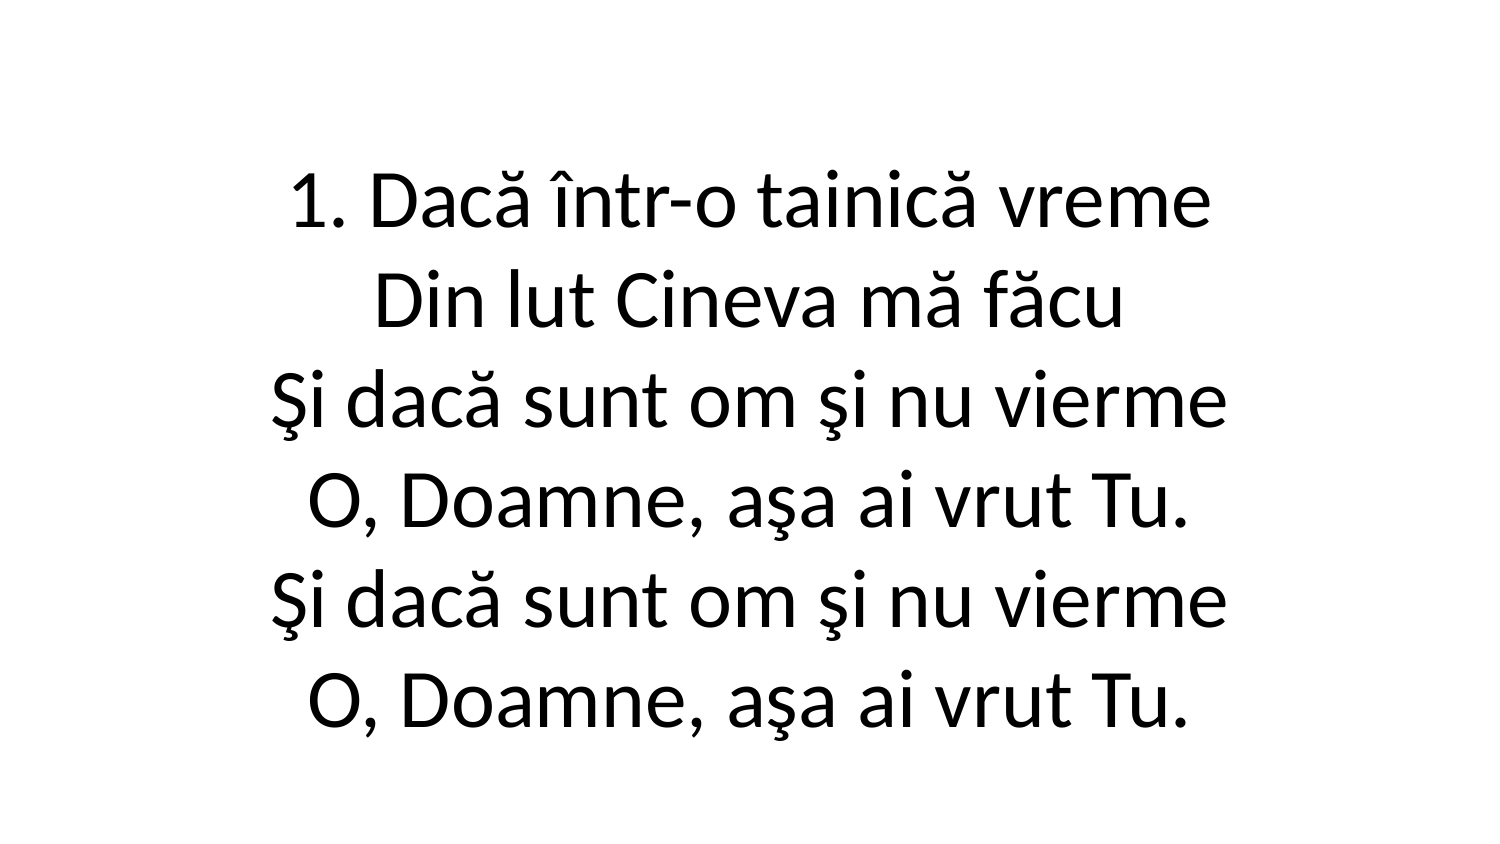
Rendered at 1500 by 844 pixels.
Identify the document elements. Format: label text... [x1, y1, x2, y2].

text_box 1. Dacă într-o tainică vreme Din lut Cineva mă făcu Şi dacă sunt om şi nu vierme O, Doamne, aşa ai vrut Tu. Şi dacă sunt om şi nu vierme O, Doamne, aşa ai vrut Tu. [255, 92, 1245, 752]
